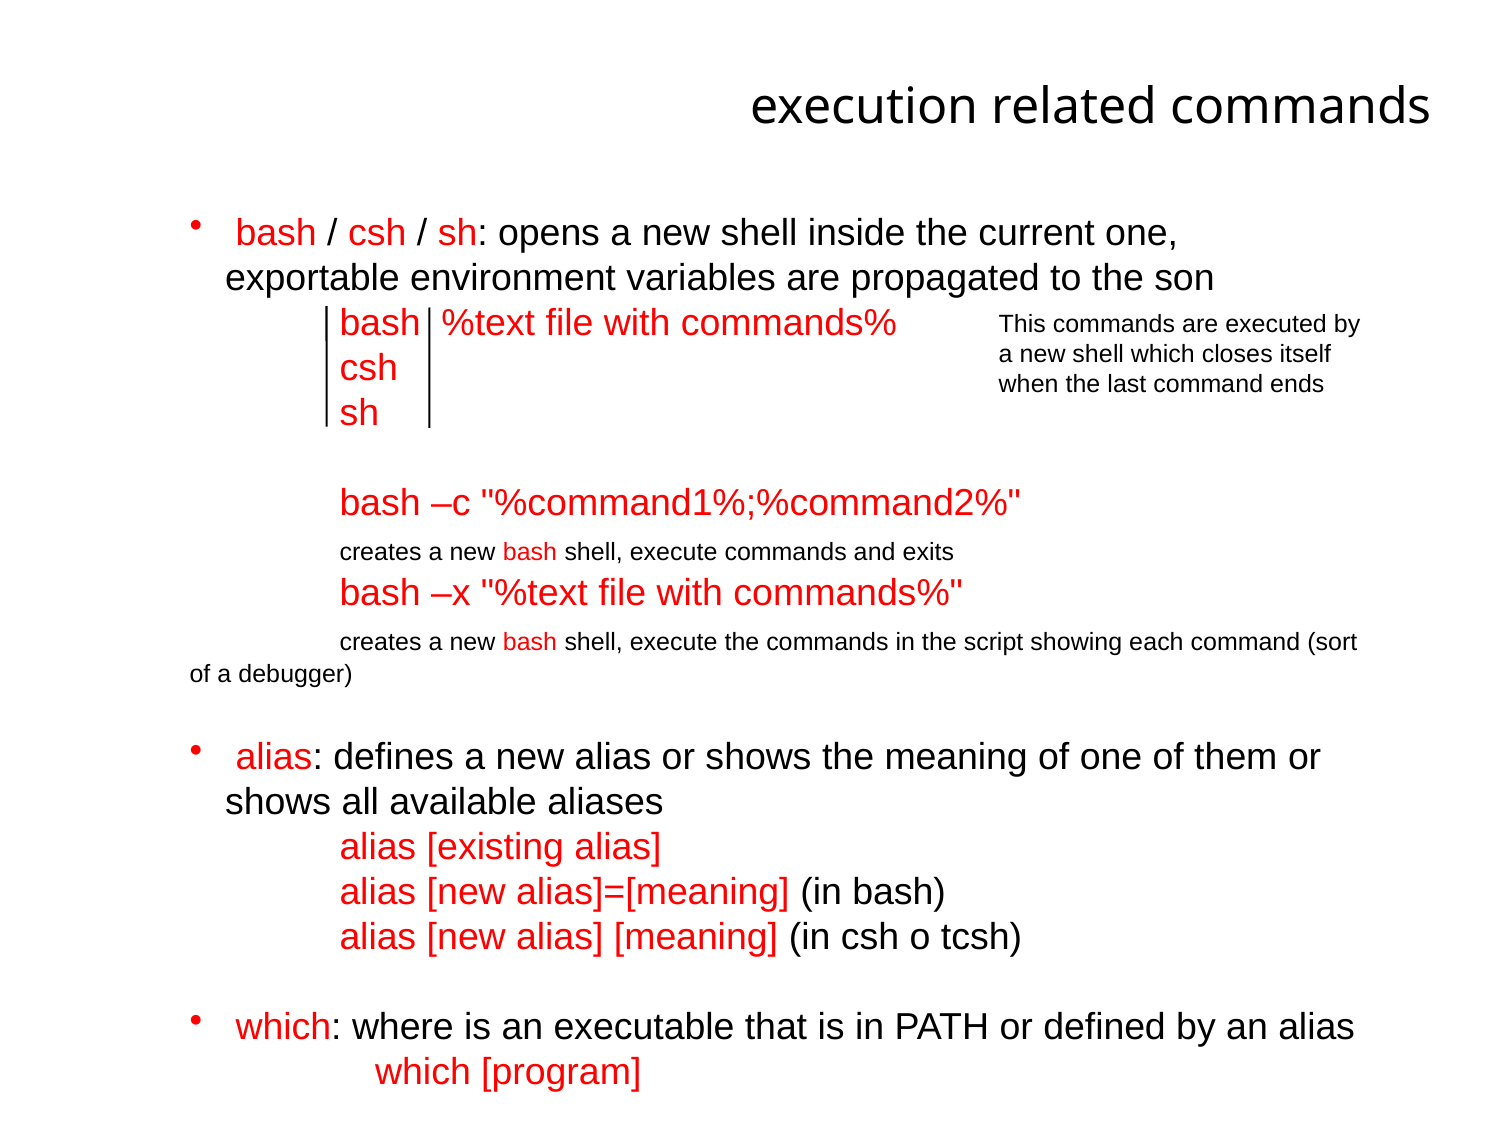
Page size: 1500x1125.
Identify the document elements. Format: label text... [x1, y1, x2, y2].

text_box execution related commands [735, 65, 1447, 141]
text_box This commands are executed by a new shell which closes itself when the last command ends [984, 299, 1394, 405]
text_box bash / csh / sh: opens a new shell inside the current one, exportable environment variables are propagated to the son bash %text file with commands% csh sh bash –c "%command1%;%command2%" creates a new bash shell, execute commands and exits bash –x "%text file with commands%" creates a new bash shell, execute the commands in the script showing each command (sort of a debugger) alias: defines a new alias or shows the meaning of one of them or shows all available aliases alias [existing alias] alias [new alias]=[meaning] (in bash) alias [new alias] [meaning] (in csh o tcsh) which: where is an executable that is in PATH or defined by an alias which [program] [174, 200, 1375, 1100]
